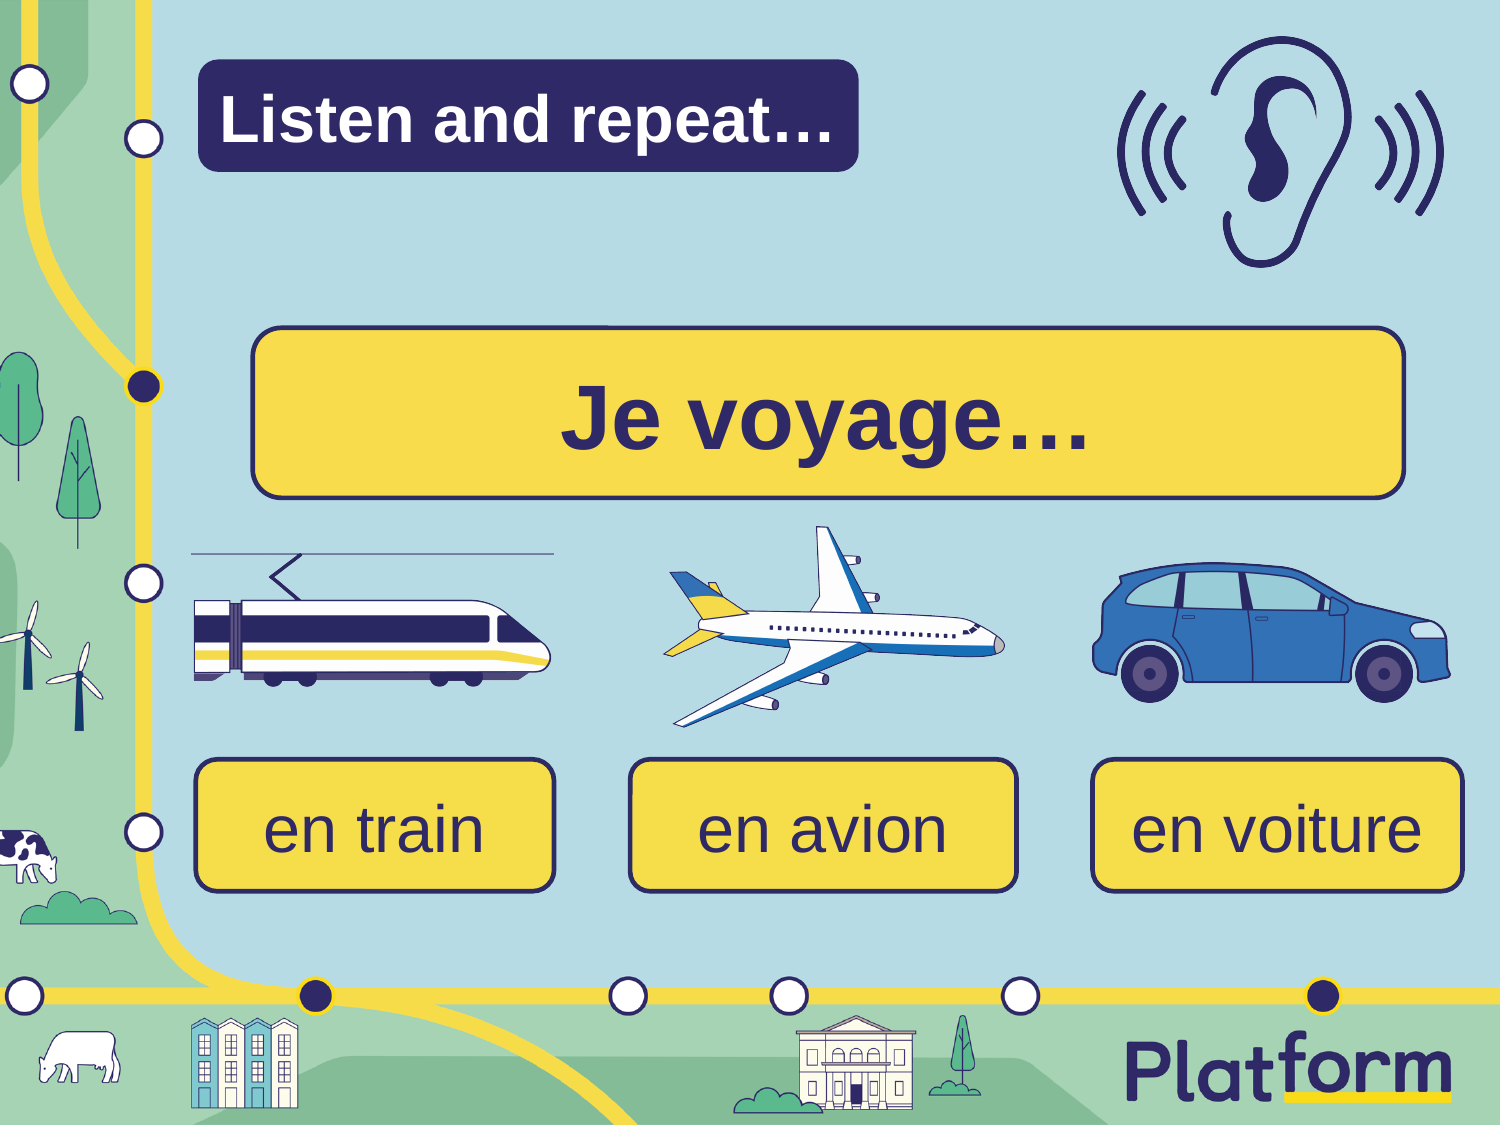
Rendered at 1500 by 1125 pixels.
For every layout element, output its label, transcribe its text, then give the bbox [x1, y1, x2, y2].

text_box Listen and repeat… [198, 59, 859, 172]
text_box en avion [630, 759, 1017, 892]
text_box en voiture [1092, 759, 1463, 892]
text_box en train [195, 759, 555, 892]
picture [0, 0, 1500, 1125]
text_box Je voyage… [252, 327, 1404, 498]
